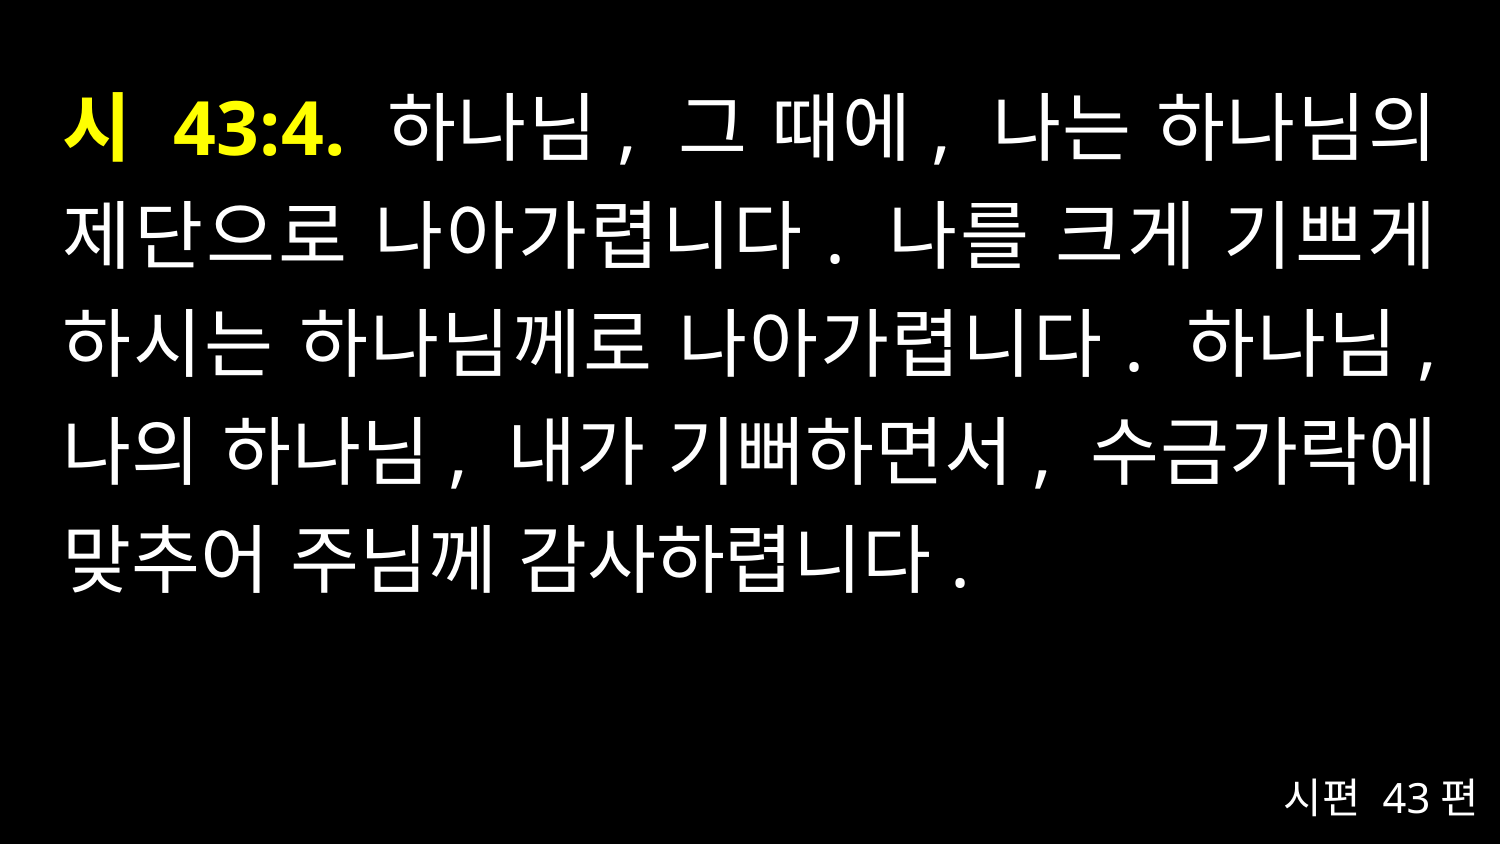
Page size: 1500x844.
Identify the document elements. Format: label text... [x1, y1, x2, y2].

subtitle 시편 43편 [916, 770, 1500, 844]
title 시 43:4. 하나님, 그 때에, 나는 하나님의 제단으로 나아가렵니다. 나를 크게 기쁘게 하시는 하나님께로 나아가렵니다. 하나님, 나의 하나님, 내가 기뻐하면서, 수금가락에 맞추어 주님께 감사하렵니다. [0, 0, 1500, 844]
